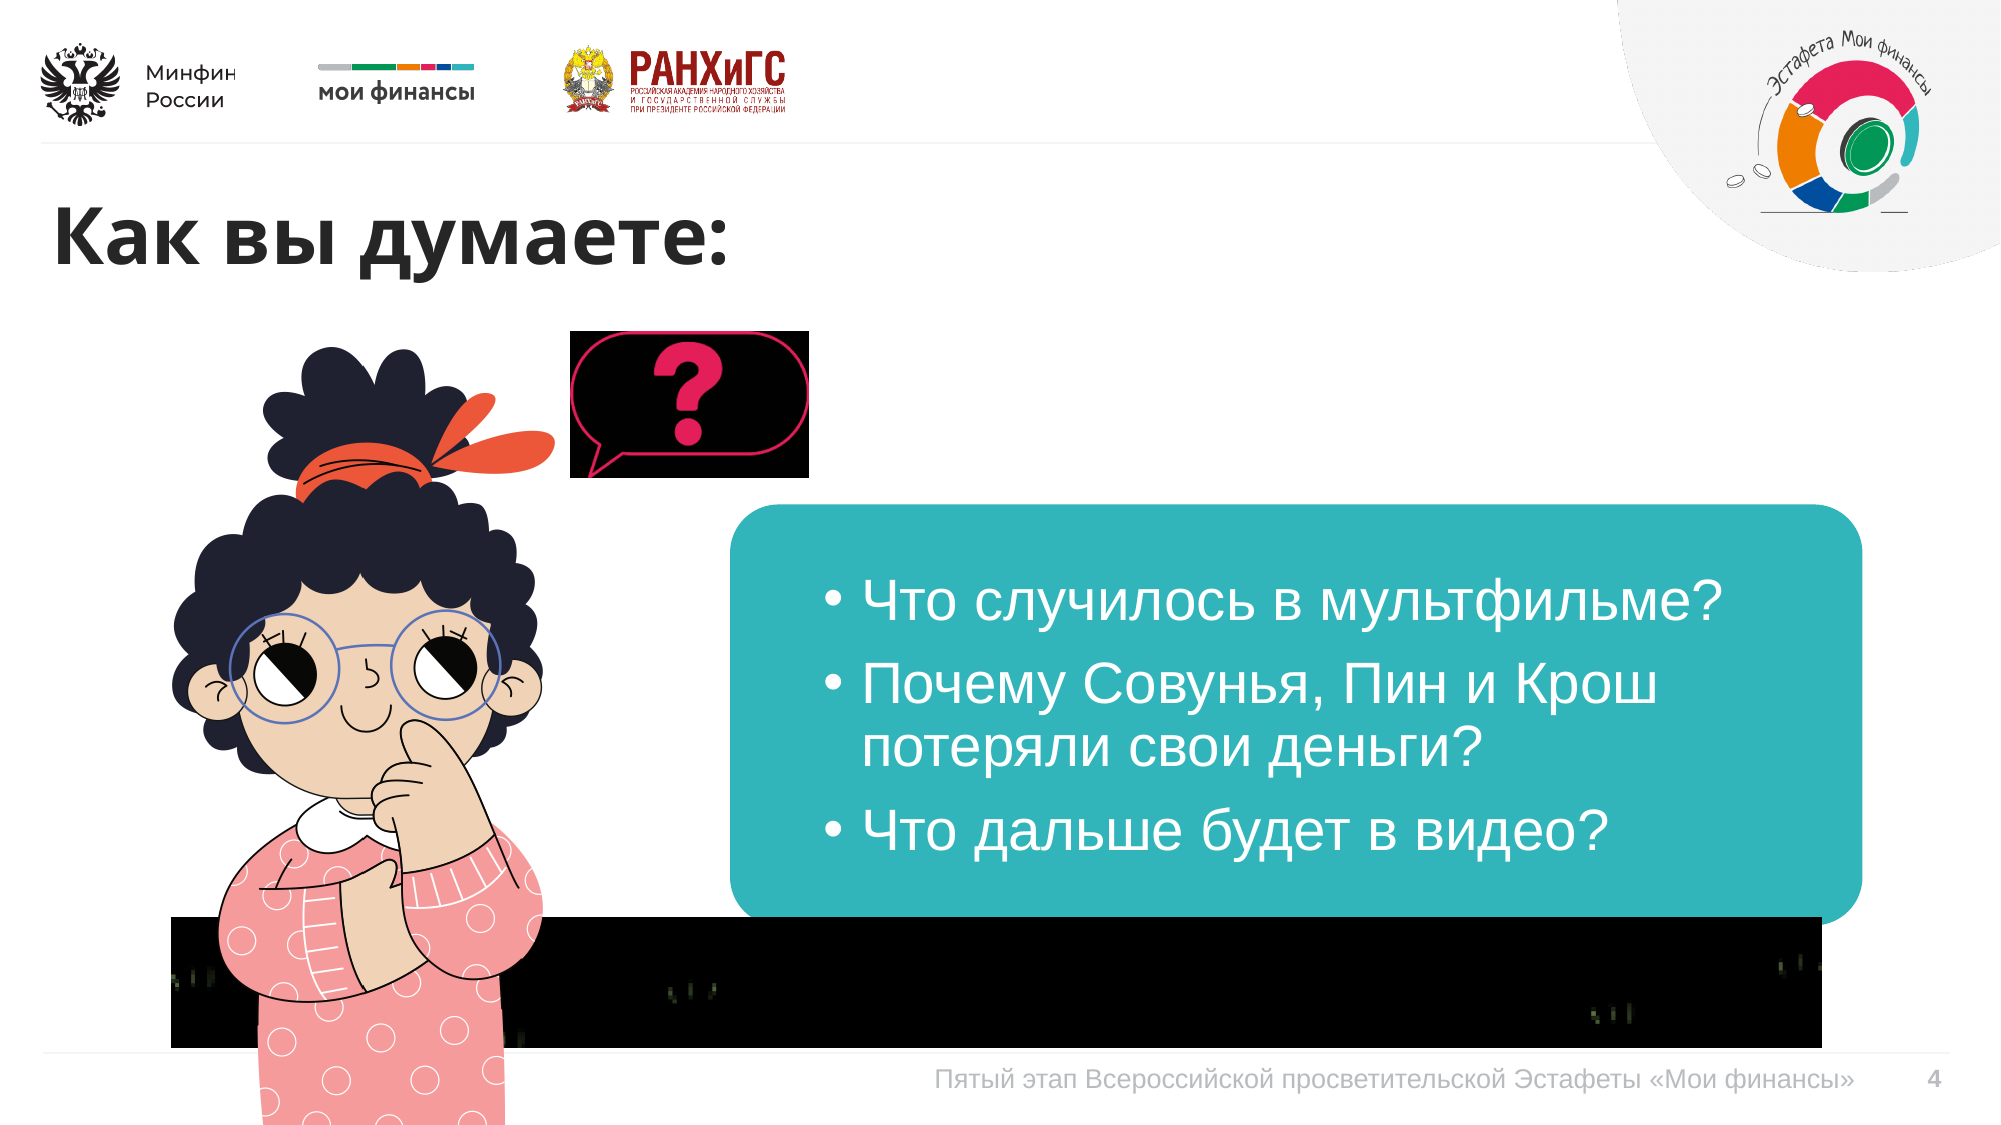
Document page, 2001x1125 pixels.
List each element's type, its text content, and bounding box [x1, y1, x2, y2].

picture [40, 43, 235, 126]
picture [562, 45, 785, 114]
picture [170, 347, 1822, 1125]
picture [1617, 0, 2000, 272]
title Как вы думаете: [51, 130, 986, 348]
text_box [730, 504, 1863, 924]
picture [318, 64, 474, 104]
picture [570, 331, 809, 478]
list Что случилось в мультфильме? Почему Совунья, Пин и Крош потеряли свои деньги? Что дальше будет в видео? [808, 562, 1822, 896]
